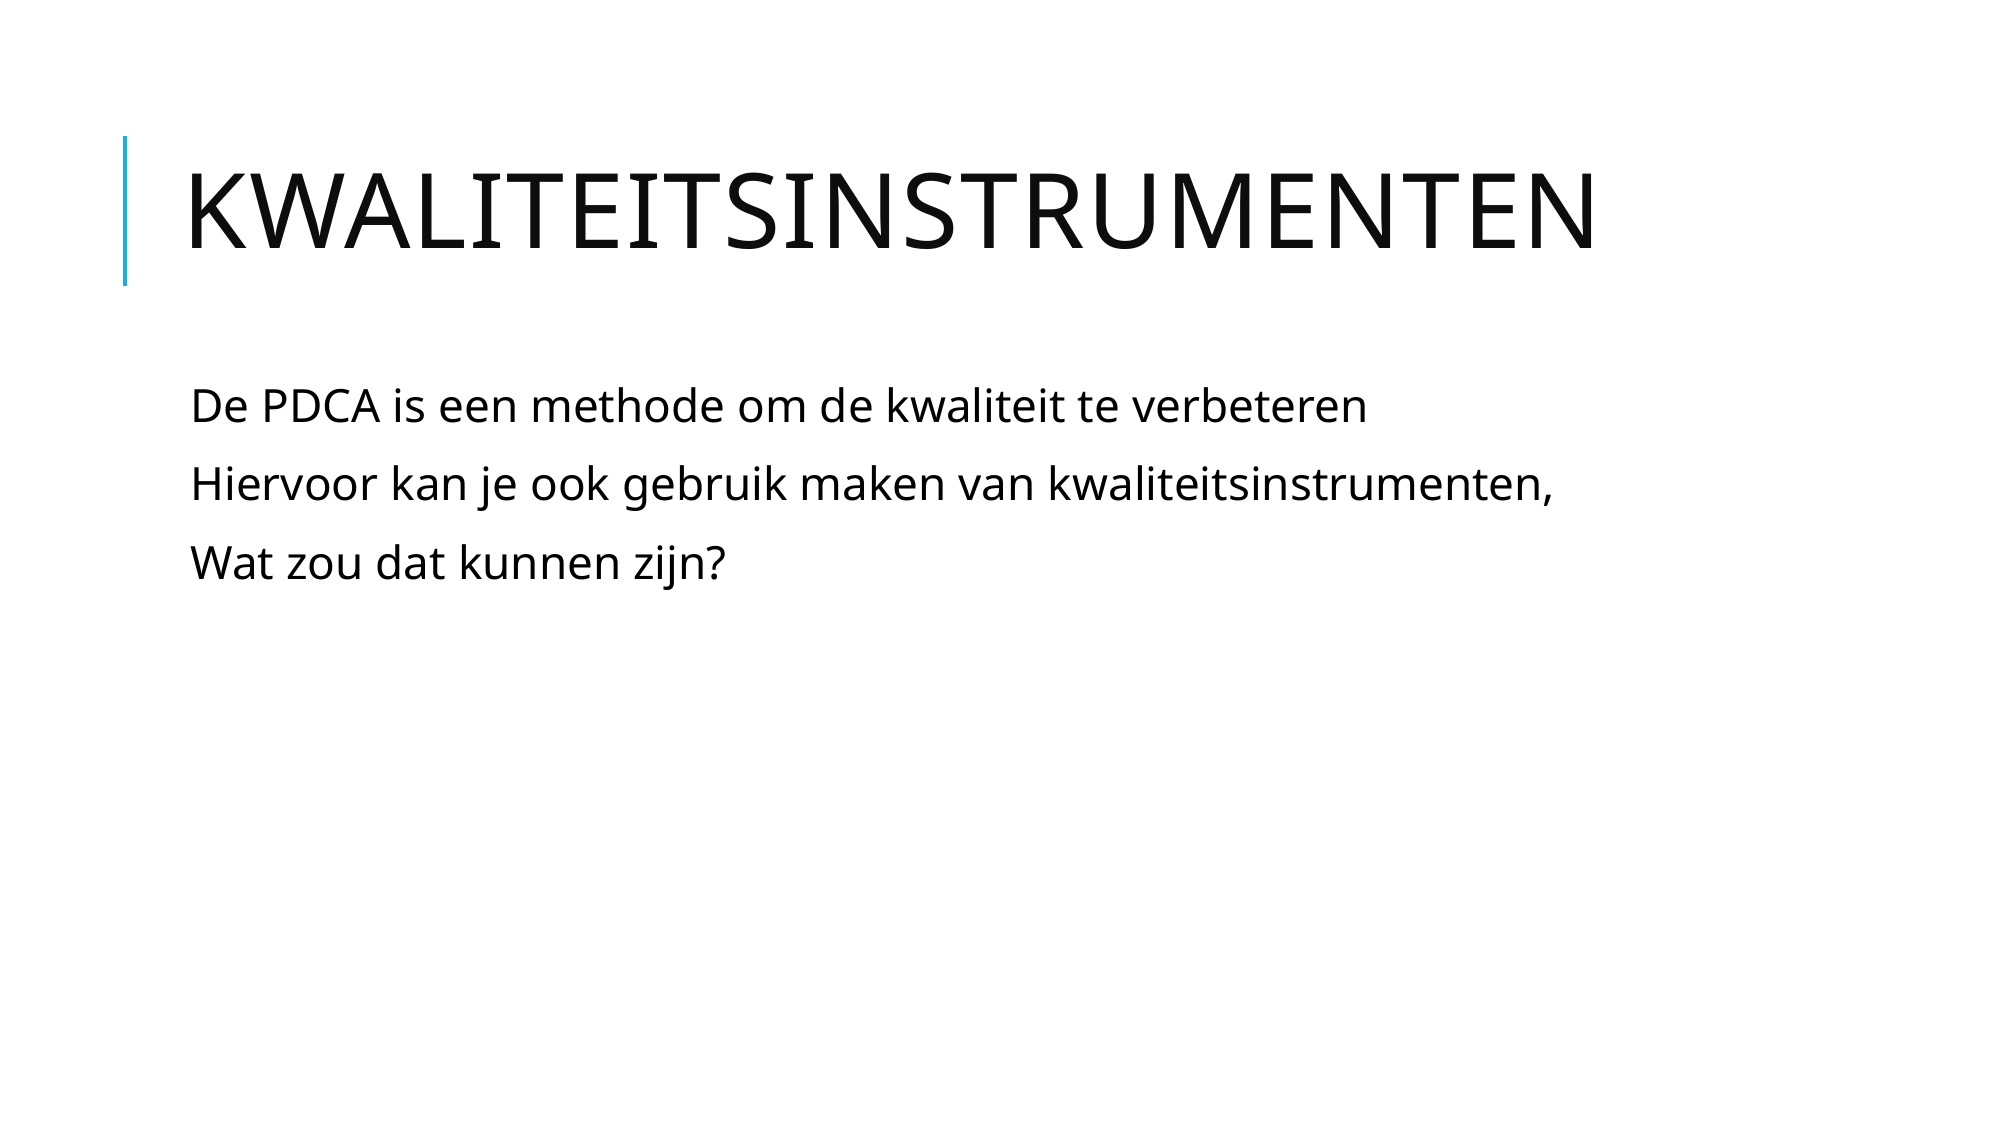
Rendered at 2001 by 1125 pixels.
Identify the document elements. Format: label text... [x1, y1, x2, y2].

list De PDCA is een methode om de kwaliteit te verbeteren Hiervoor kan je ook gebruik maken van kwaliteitsinstrumenten, Wat zou dat kunnen zijn? [168, 375, 1763, 1035]
title Kwaliteitsinstrumenten [168, 96, 1763, 342]
